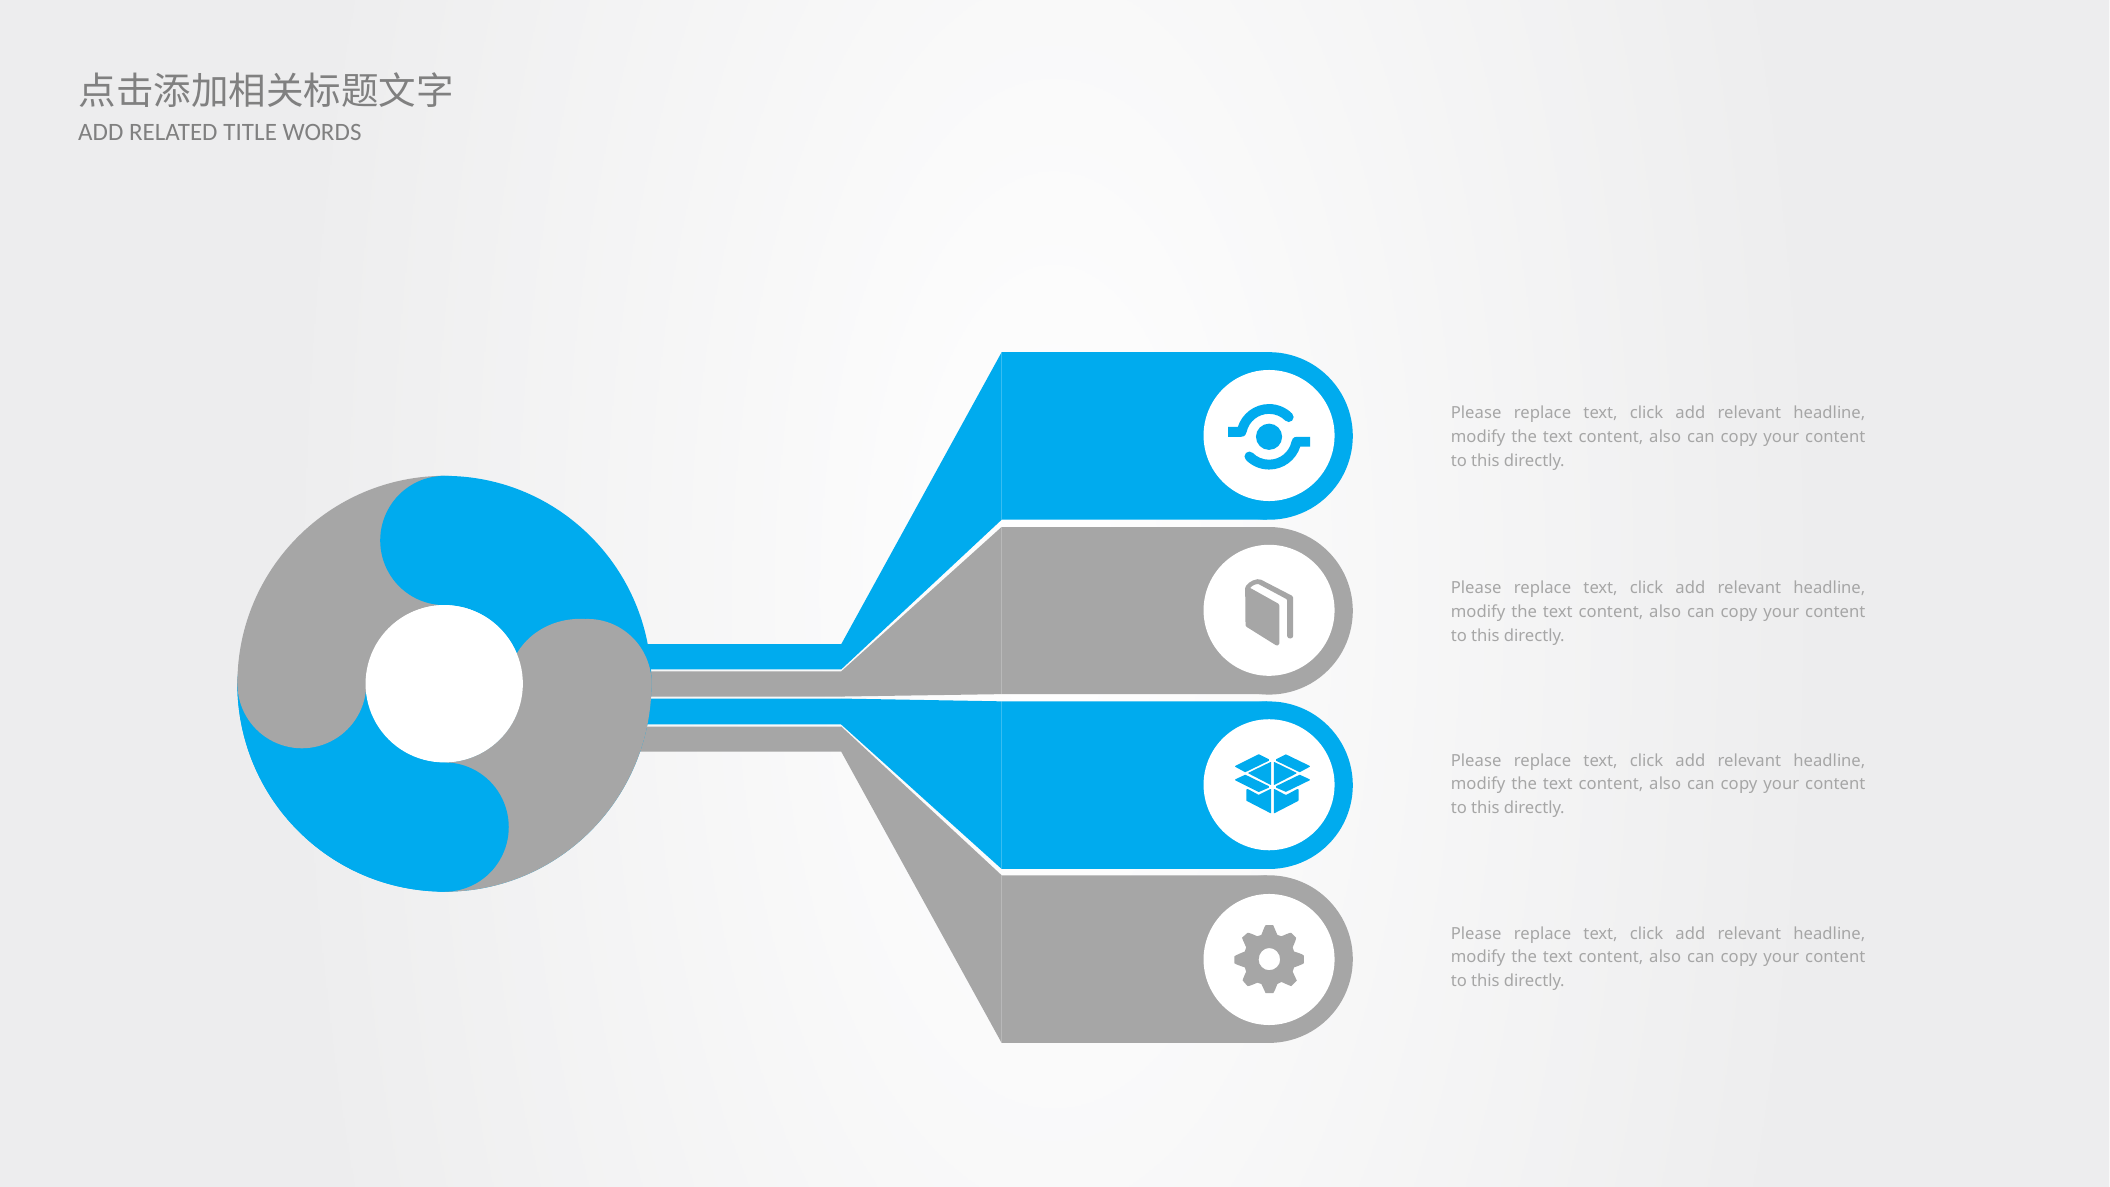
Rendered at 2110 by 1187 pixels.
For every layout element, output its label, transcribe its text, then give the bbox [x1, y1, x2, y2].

text_box ADD RELATED TITLE WORDS [62, 107, 379, 154]
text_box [652, 698, 1353, 726]
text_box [639, 352, 1353, 526]
picture [0, 0, 2110, 1187]
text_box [237, 475, 652, 892]
list Please replace text, click add relevant headline, modify the text content, also can copy your content to this directly. [1450, 572, 1867, 745]
text_box 点击添加相关标题文字 [62, 59, 470, 121]
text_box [652, 526, 1353, 697]
list Please replace text, click add relevant headline, modify the text content, also can copy your content to this directly. [1450, 397, 1867, 572]
list Please replace text, click add relevant headline, modify the text content, also can copy your content to this directly. [1450, 918, 1867, 1187]
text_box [639, 726, 1353, 1043]
list Please replace text, click add relevant headline, modify the text content, also can copy your content to this directly. [1450, 745, 1867, 918]
